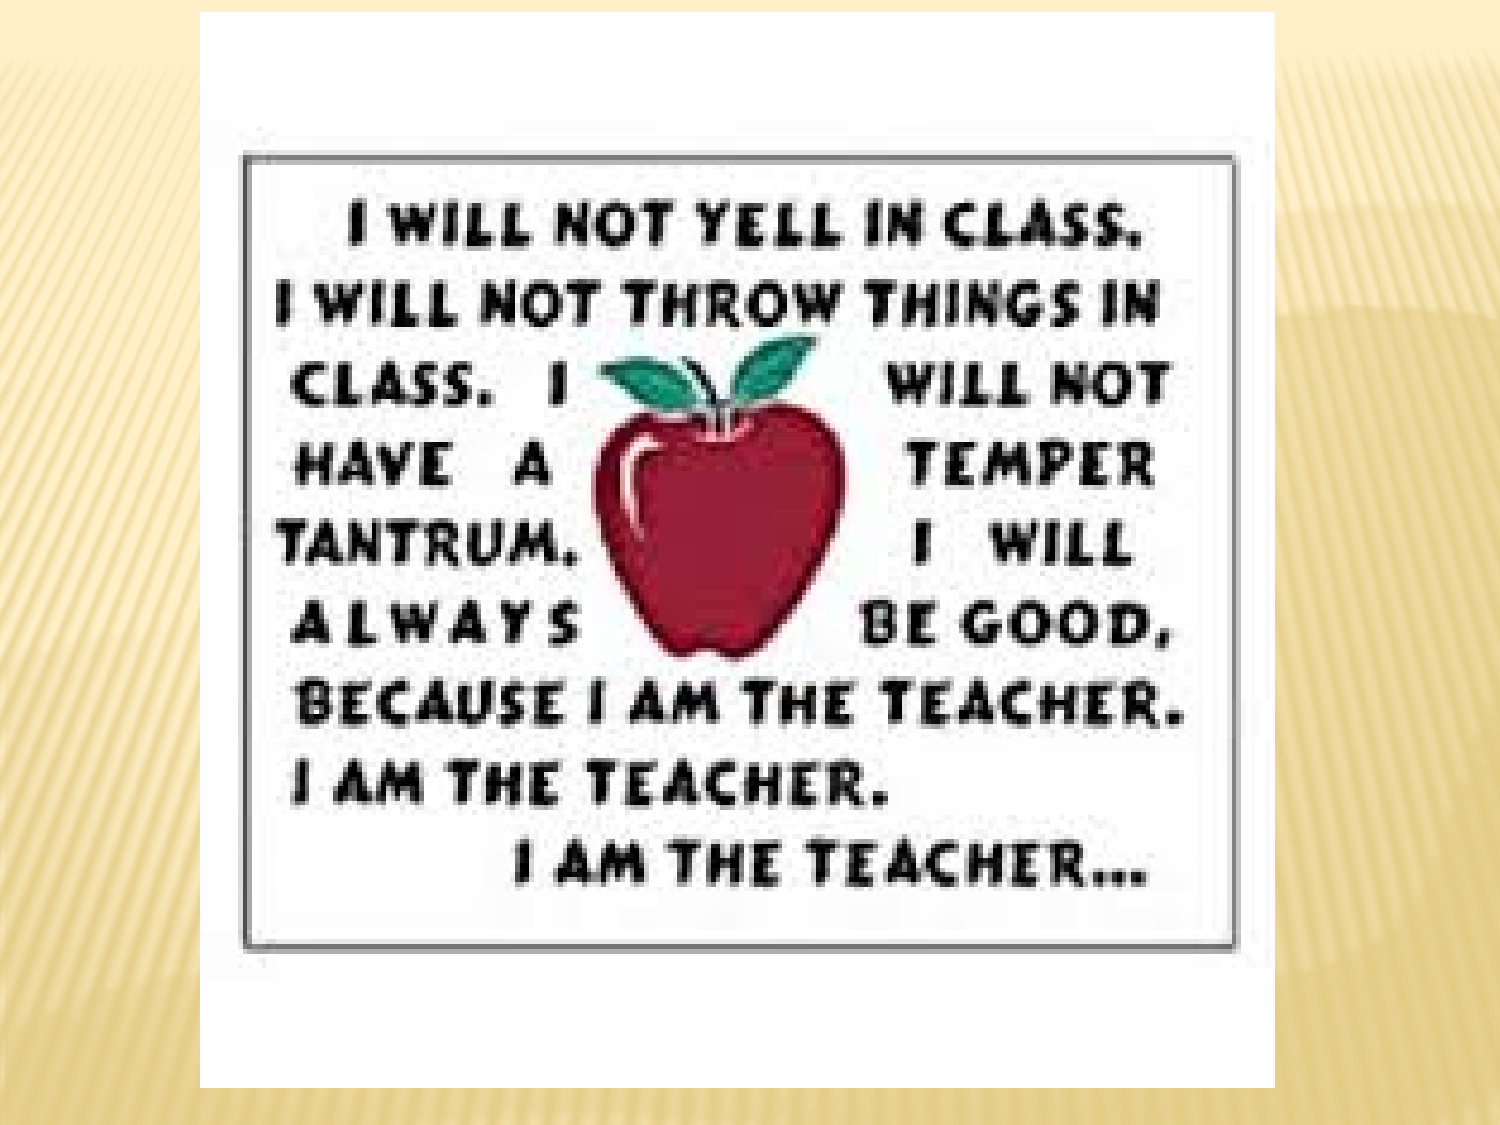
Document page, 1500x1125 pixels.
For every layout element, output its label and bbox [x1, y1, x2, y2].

picture [199, 12, 1276, 1088]
